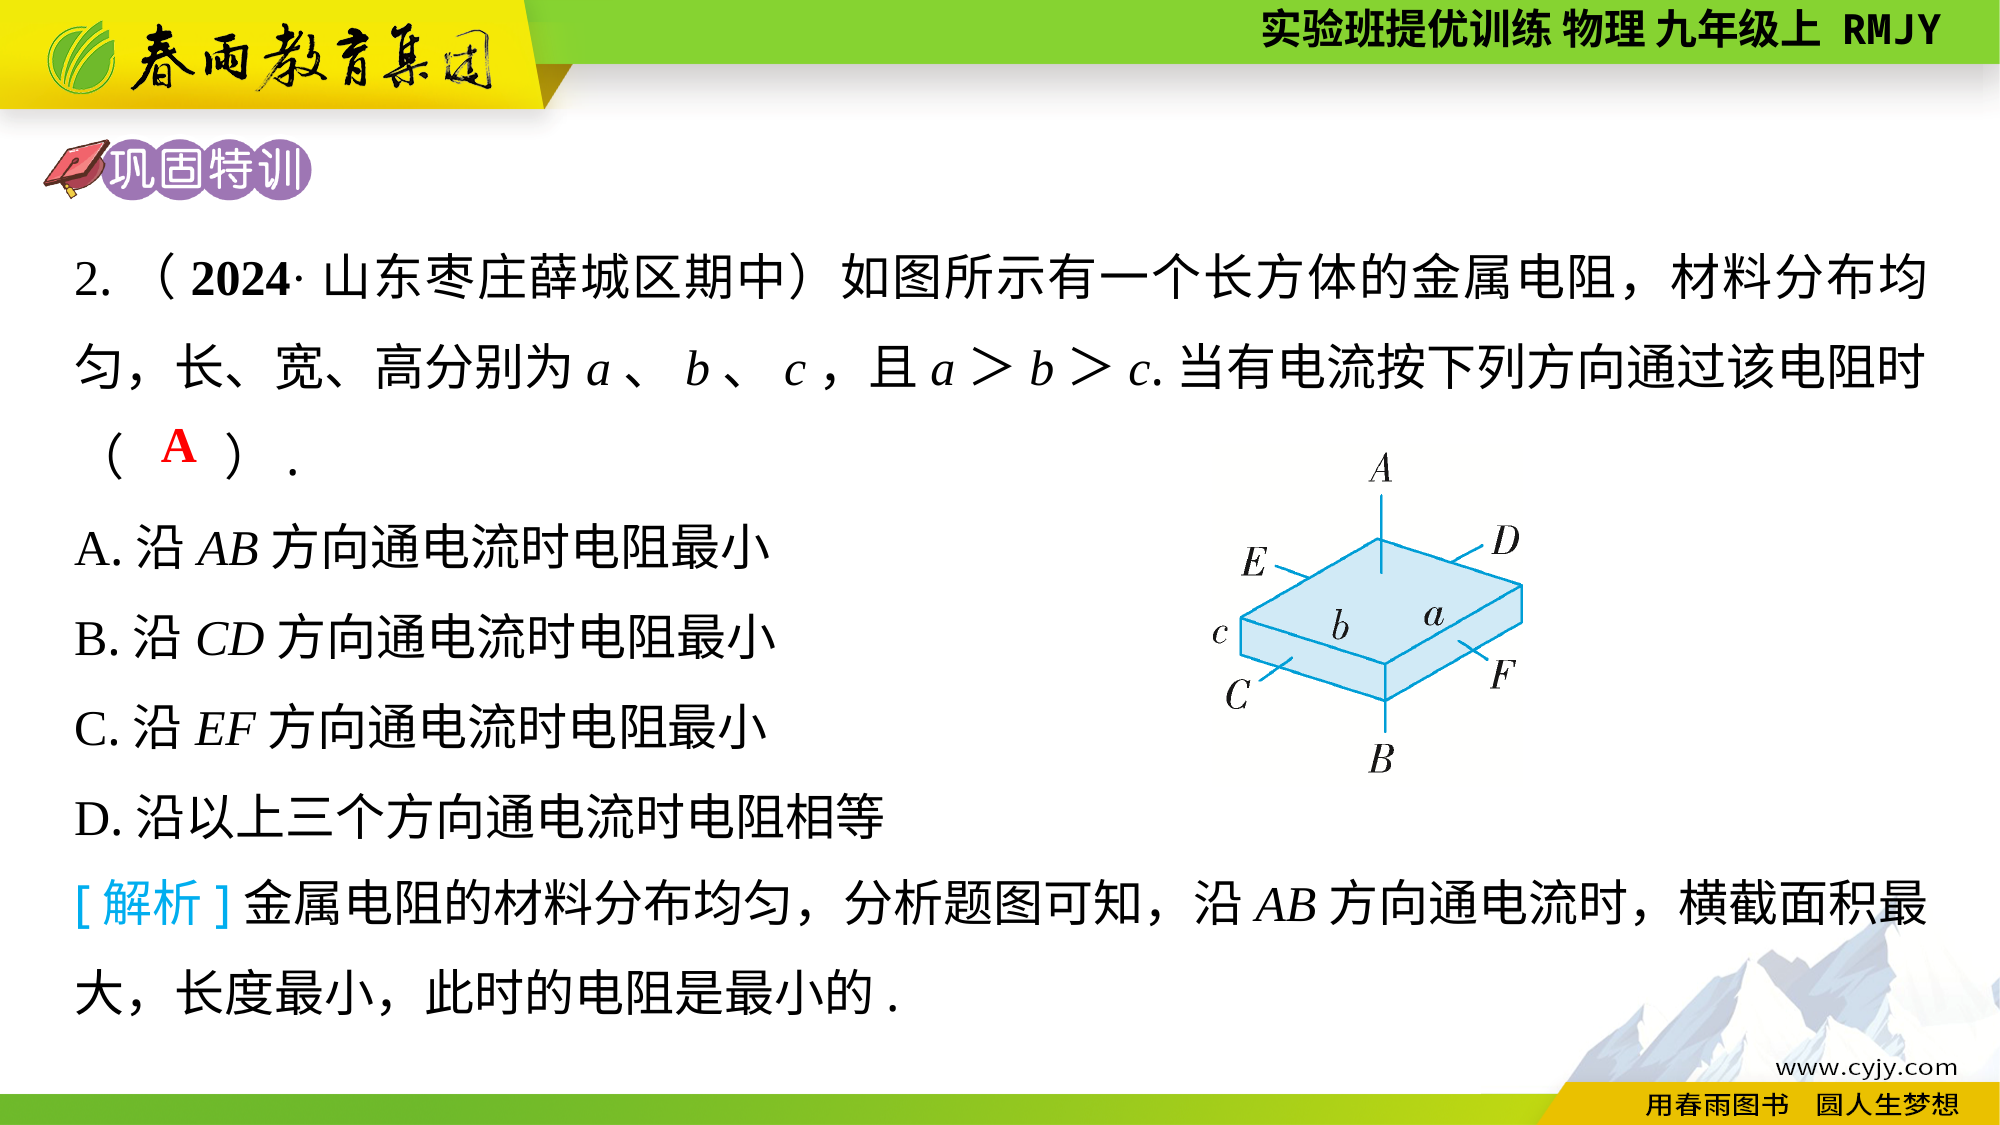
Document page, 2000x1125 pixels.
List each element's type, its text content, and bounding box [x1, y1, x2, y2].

list 2.（2024·山东枣庄薛城区期中）如图所示有一个长方体的金属电阻，材料分布均匀，长、宽、高分别为a、b、c，且a＞b＞c.当有电流按下列方向通过该电阻时 （ ）. A.沿AB方向通电流时电阻最小 B.沿CD方向通电流时电阻最小 C.沿EF方向通电流时电阻最小 D.沿以上三个方向通电流时电阻相等 [59, 208, 1944, 834]
text_box A [146, 404, 212, 480]
picture [0, 0, 2000, 1125]
text_box [解析]金属电阻的材料分布均匀，分析题图可知，沿AB方向通电流时，横截面积最大，长度最小，此时的电阻是最小的. [59, 834, 1944, 1030]
